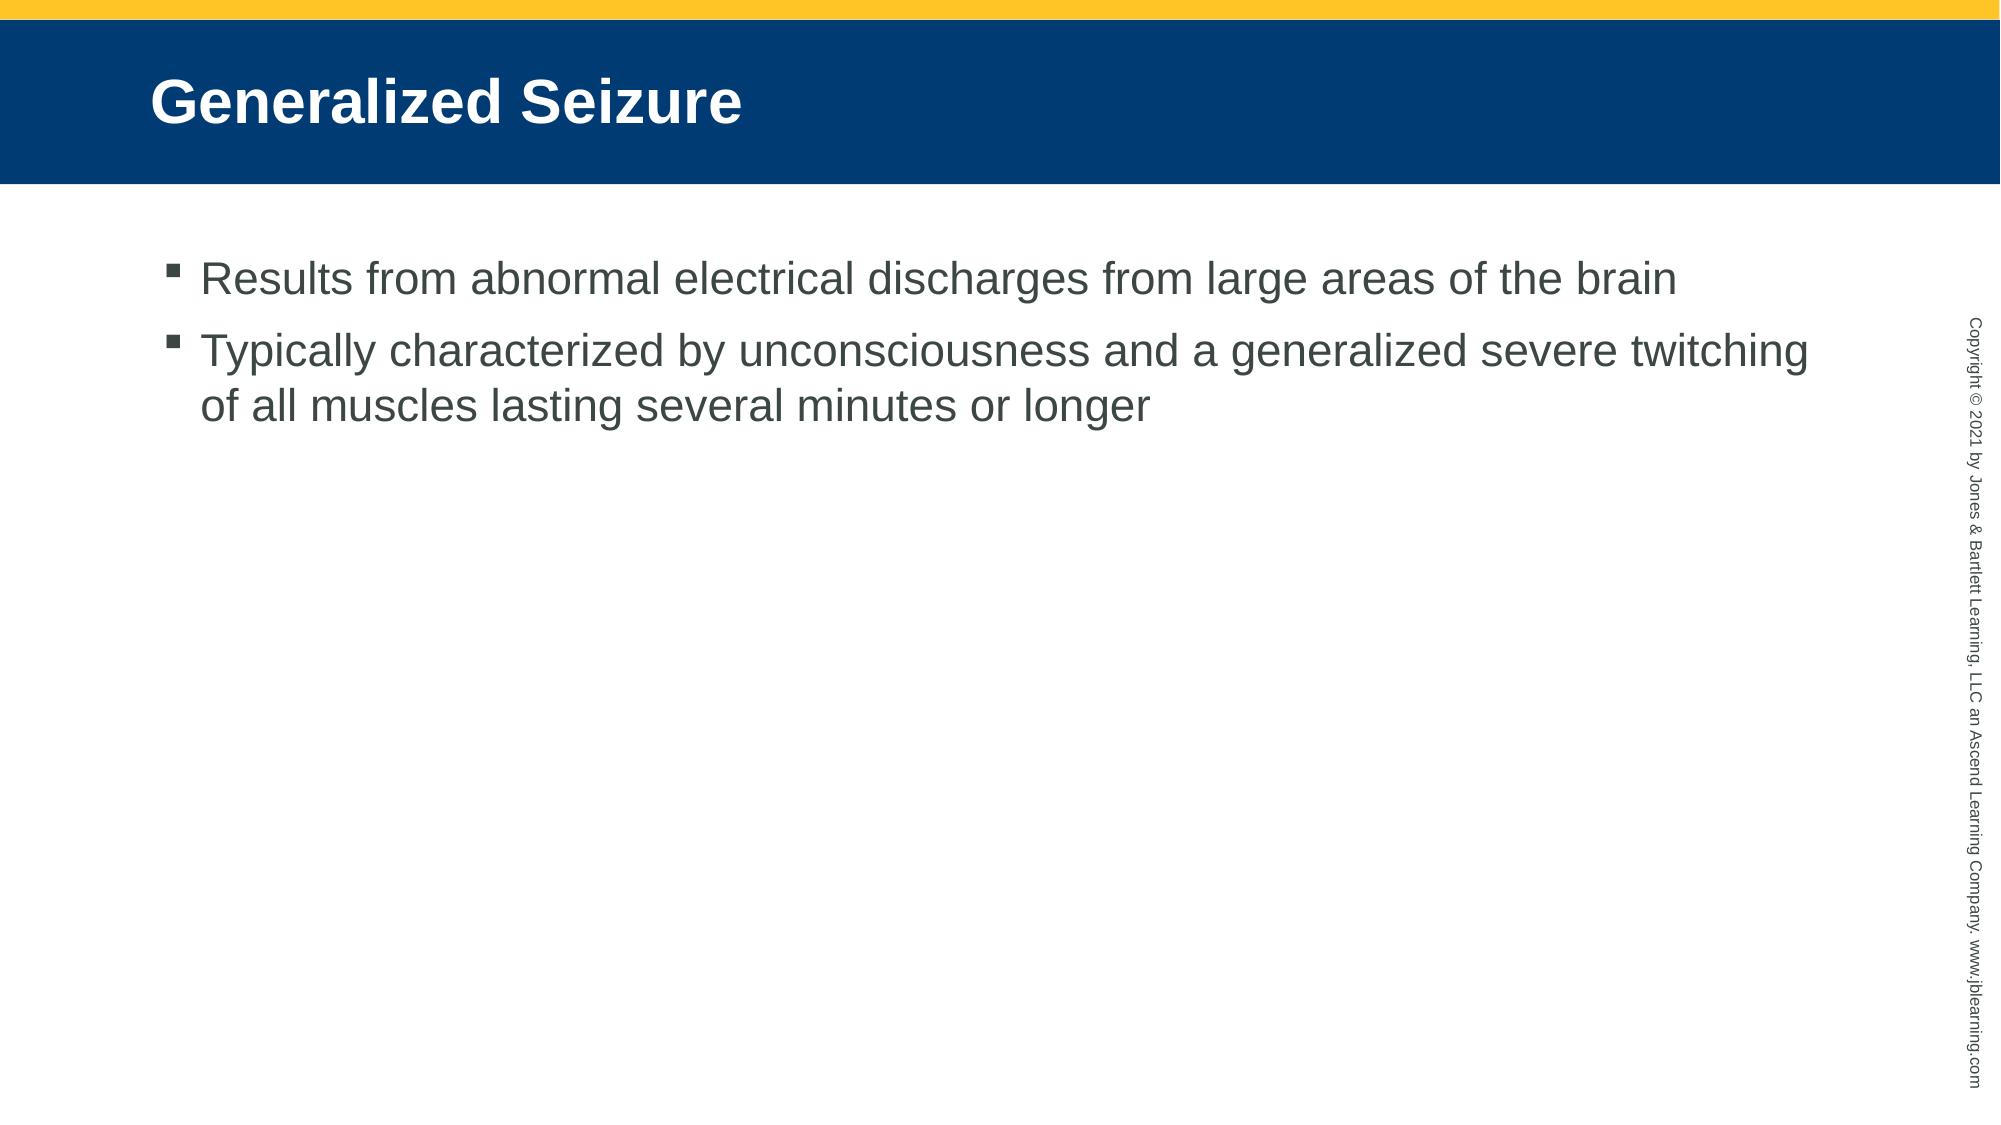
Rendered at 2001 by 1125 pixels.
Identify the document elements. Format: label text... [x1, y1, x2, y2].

list Results from abnormal electrical discharges from large areas of the brain Typically characterized by unconsciousness and a generalized severe twitching of all muscles lasting several minutes or longer [147, 241, 1898, 992]
title Generalized Seizure [0, 19, 2000, 185]
